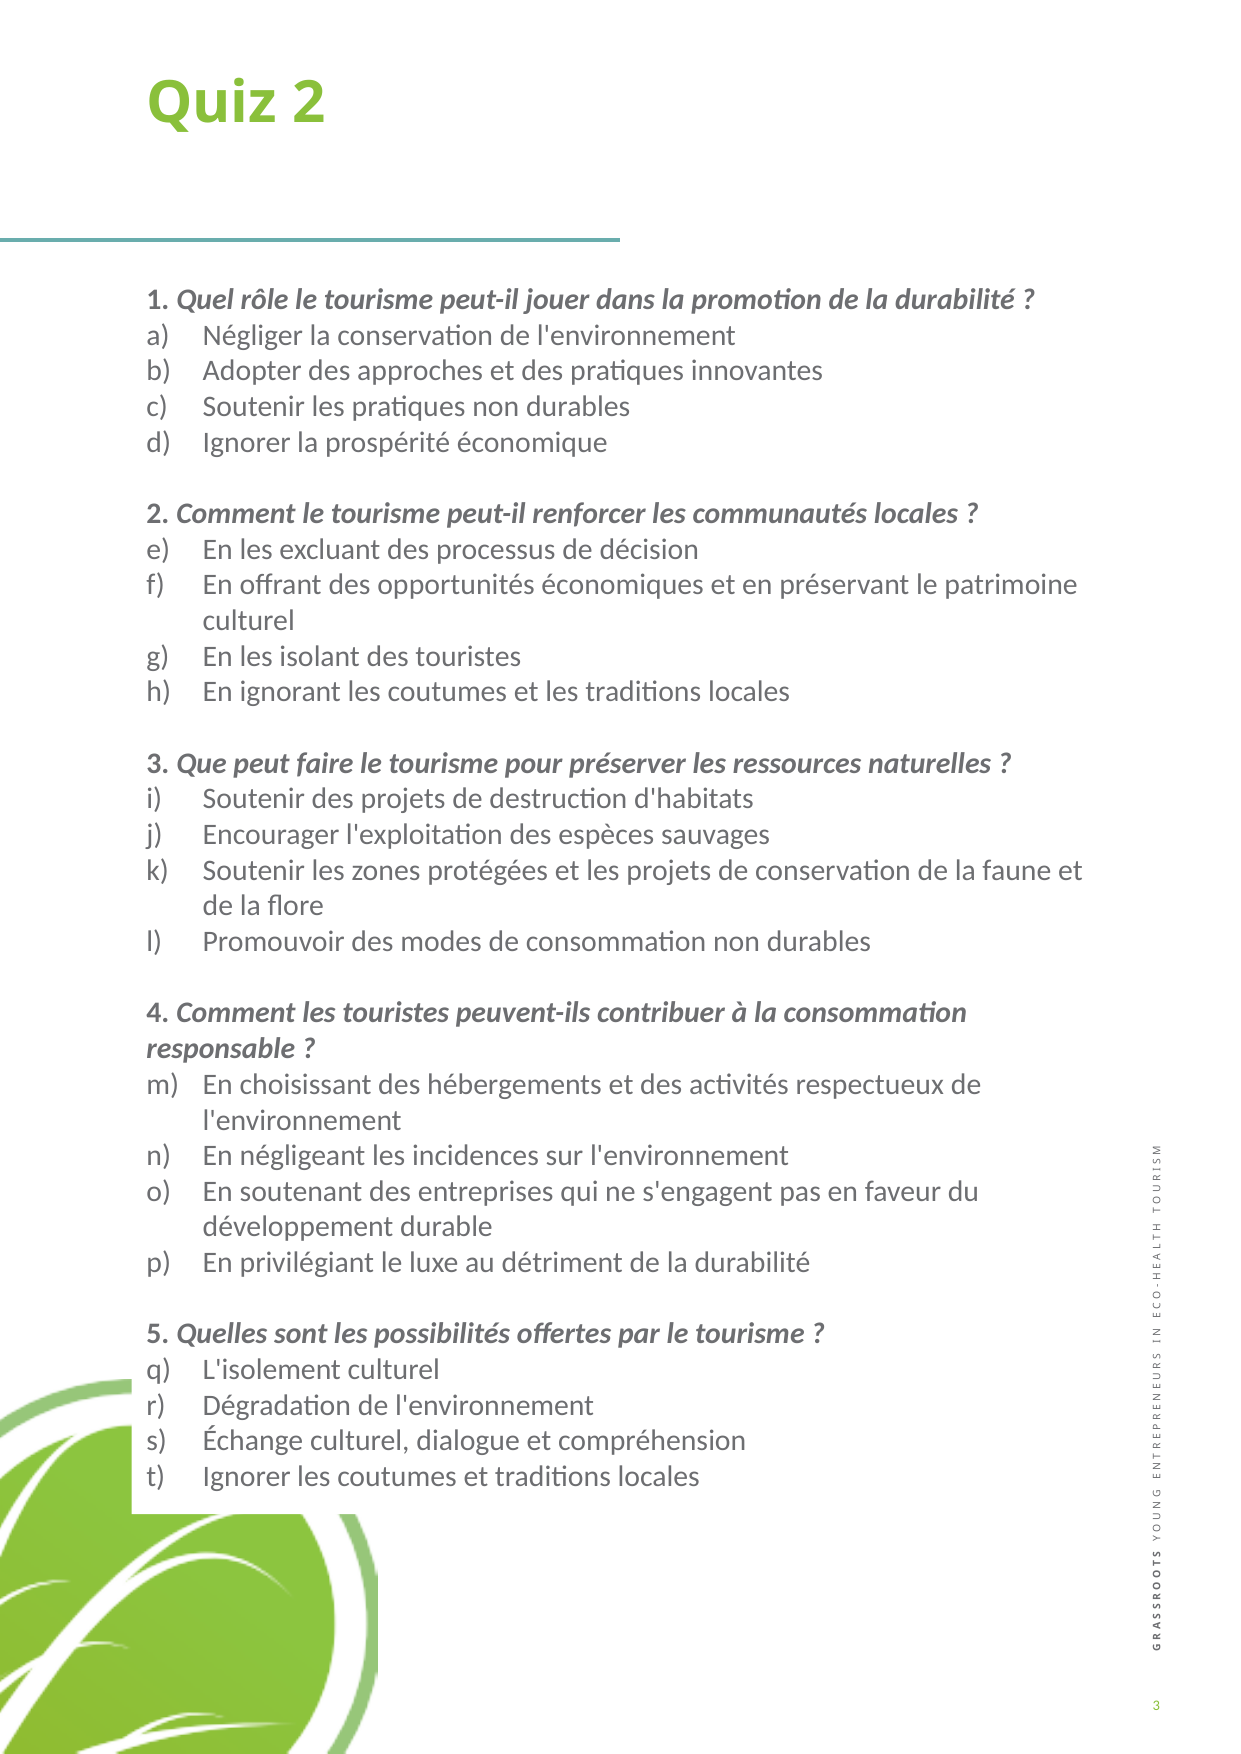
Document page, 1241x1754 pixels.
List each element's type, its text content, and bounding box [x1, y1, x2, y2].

list 1. Quel rôle le tourisme peut-il jouer dans la promotion de la durabilité ? Négliger la conservation de l'environnement Adopter des approches et des pratiques innovantes Soutenir les pratiques non durables Ignorer la prospérité économique 2. Comment le tourisme peut-il renforcer les communautés locales ? En les excluant des processus de décision En offrant des opportunités économiques et en préservant le patrimoine culturel En les isolant des touristes En ignorant les coutumes et les traditions locales 3. Que peut faire le tourisme pour préserver les ressources naturelles ? Soutenir des projets de destruction d'habitats Encourager l'exploitation des espèces sauvages Soutenir les zones protégées et les projets de conservation de la faune et de la flore Promouvoir des modes de consommation non durables 4. Comment les touristes peuvent-ils contribuer à la consommation responsable ? En choisissant des hébergements et des activités respectueux de l'environnement En négligeant les incidences sur l'environnement En soutenant des entreprises qui ne s'engagent pas en faveur du développement durable En privilégiant le luxe au détriment de la durabilité 5. Quelles sont les possibilités offertes par le tourisme ? L'isolement culturel Dégradation de l'environnement Échange culturel, dialogue et compréhension Ignorer les coutumes et traditions locales [131, 272, 1109, 1515]
list Quiz 2 [131, 56, 1109, 235]
slide_number 3 [1125, 1666, 1187, 1743]
